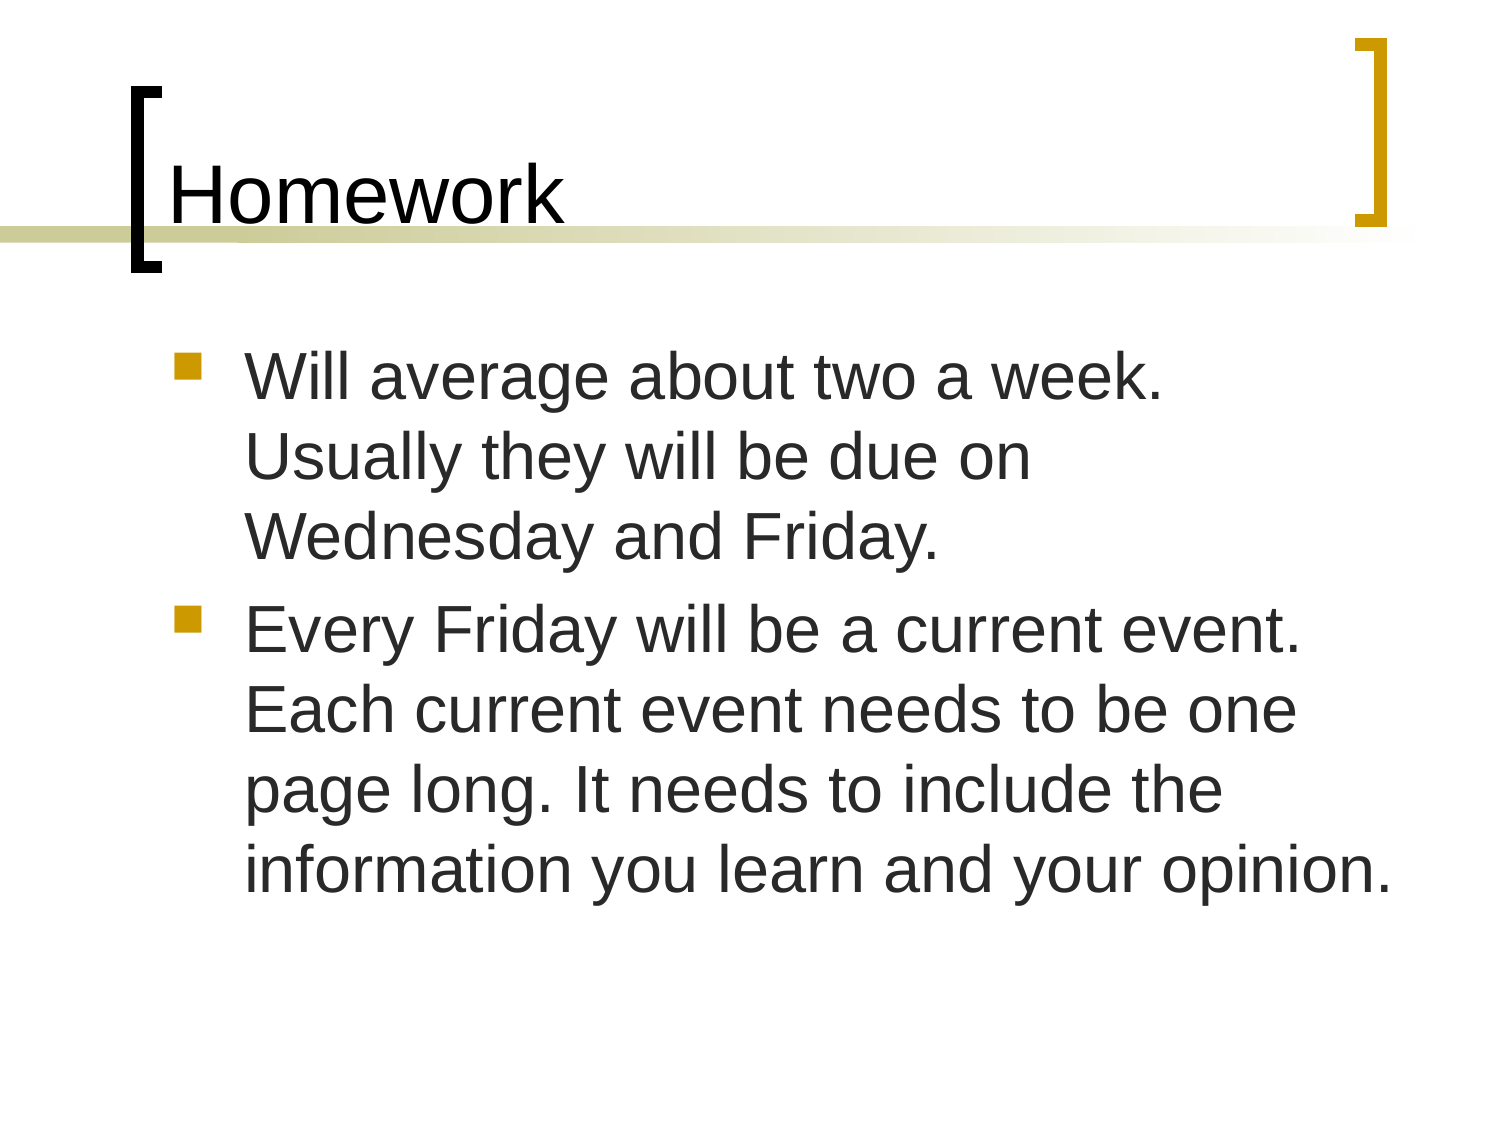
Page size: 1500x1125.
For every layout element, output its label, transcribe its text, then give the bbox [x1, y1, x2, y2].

title Homework [152, 15, 1328, 248]
list Will average about two a week. Usually they will be due on Wednesday and Friday. Every Friday will be a current event. Each current event needs to be one page long. It needs to include the information you learn and your opinion. [155, 324, 1413, 1001]
